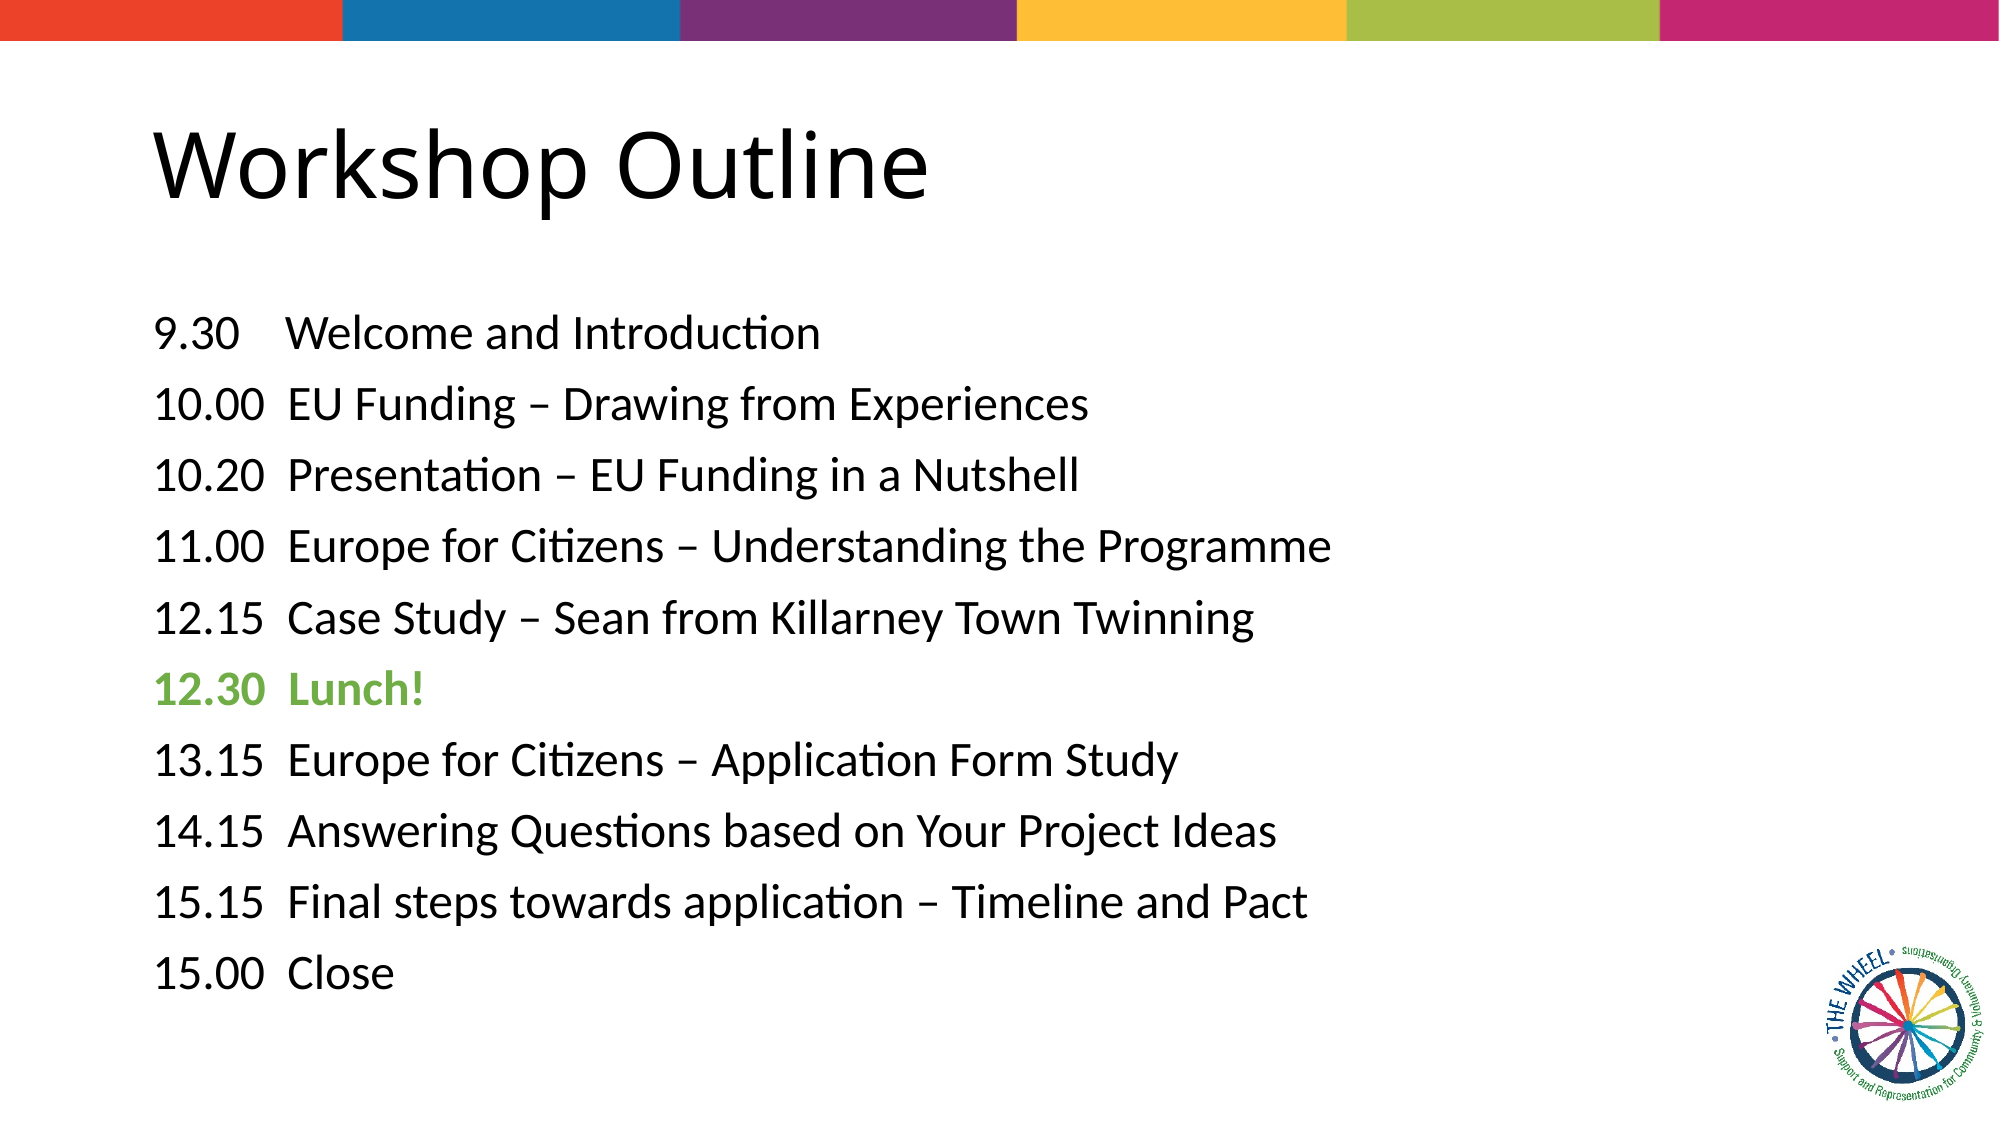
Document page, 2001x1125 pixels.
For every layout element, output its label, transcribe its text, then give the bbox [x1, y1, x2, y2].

title Workshop Outline [137, 59, 1863, 278]
picture [0, 0, 2000, 41]
picture [1825, 944, 1984, 1103]
list 9.30 Welcome and Introduction 10.00 EU Funding – Drawing from Experiences 10.20 Presentation – EU Funding in a Nutshell 11.00 Europe for Citizens – Understanding the Programme 12.15 Case Study – Sean from Killarney Town Twinning 12.30 Lunch! 13.15 Europe for Citizens – Application Form Study 14.15 Answering Questions based on Your Project Ideas 15.15 Final steps towards application – Timeline and Pact 15.00 Close [137, 299, 1863, 1014]
